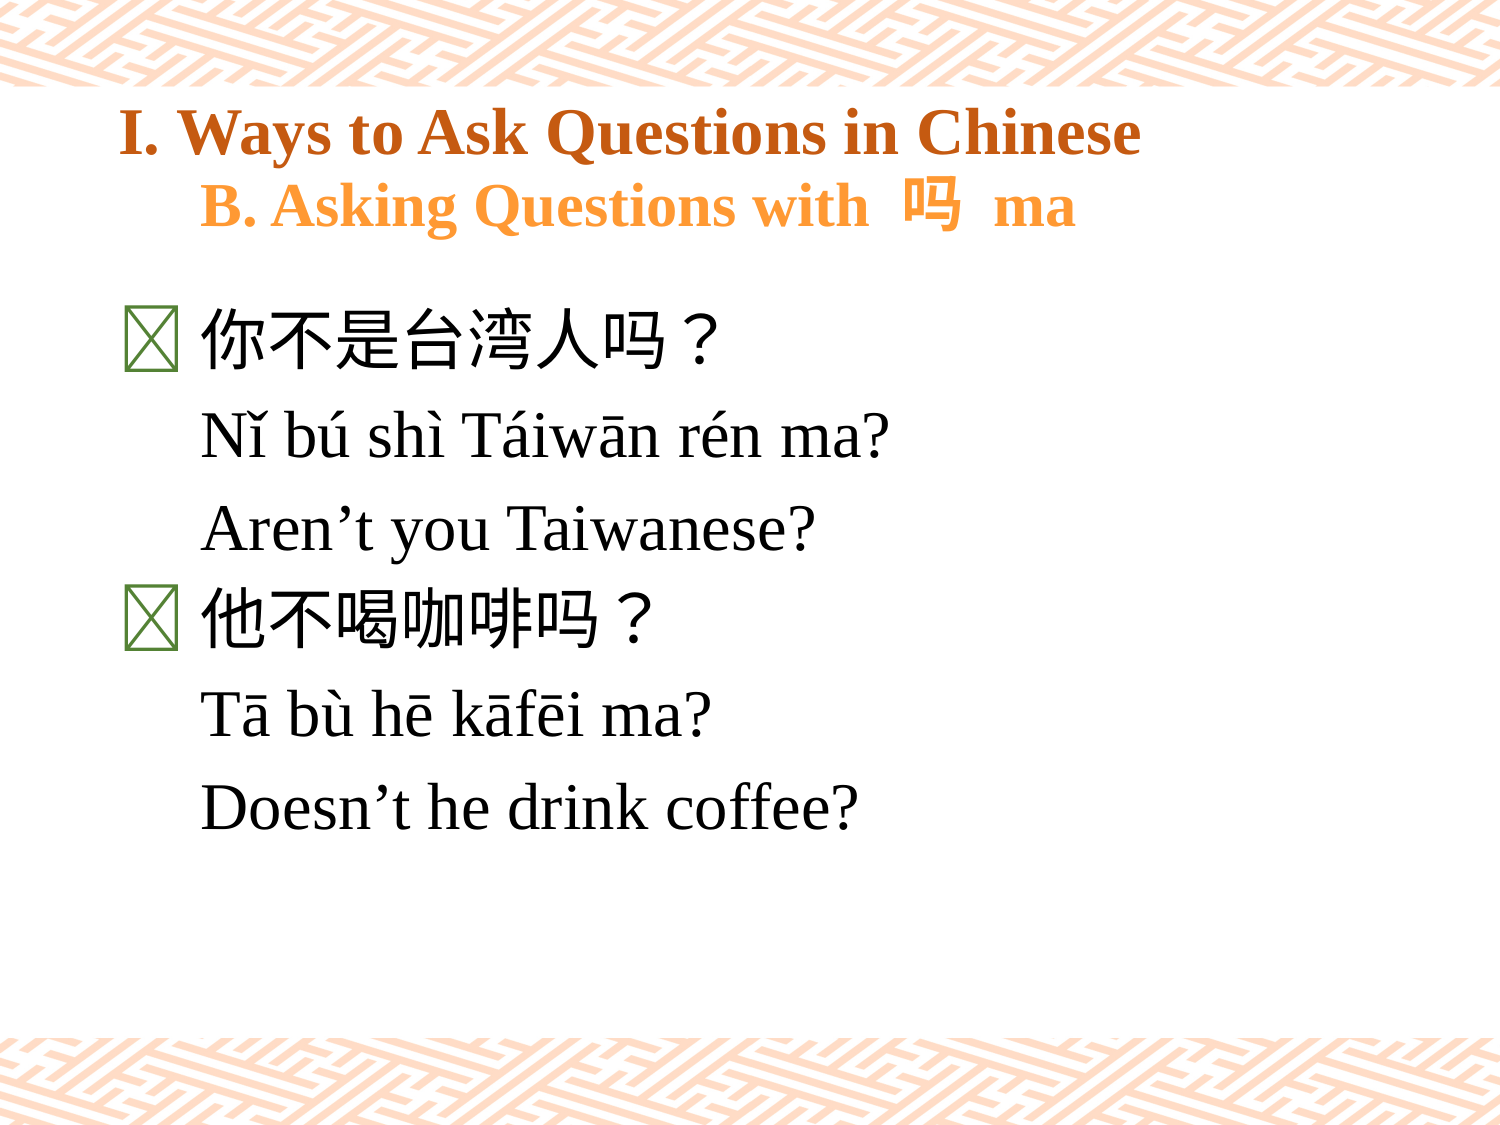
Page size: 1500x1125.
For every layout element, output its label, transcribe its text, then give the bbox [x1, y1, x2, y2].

picture [0, 0, 1500, 1125]
title I. Ways to Ask Questions in Chinese B. Asking Questions with 吗 ma [103, 59, 1397, 278]
list 你不是台湾人吗？ Nǐ bú shì Táiwān rén ma? Aren’t you Taiwanese? 他不喝咖啡吗？ Tā bù hē kāfēi ma? Doesn’t he drink coffee? [103, 299, 1397, 1014]
